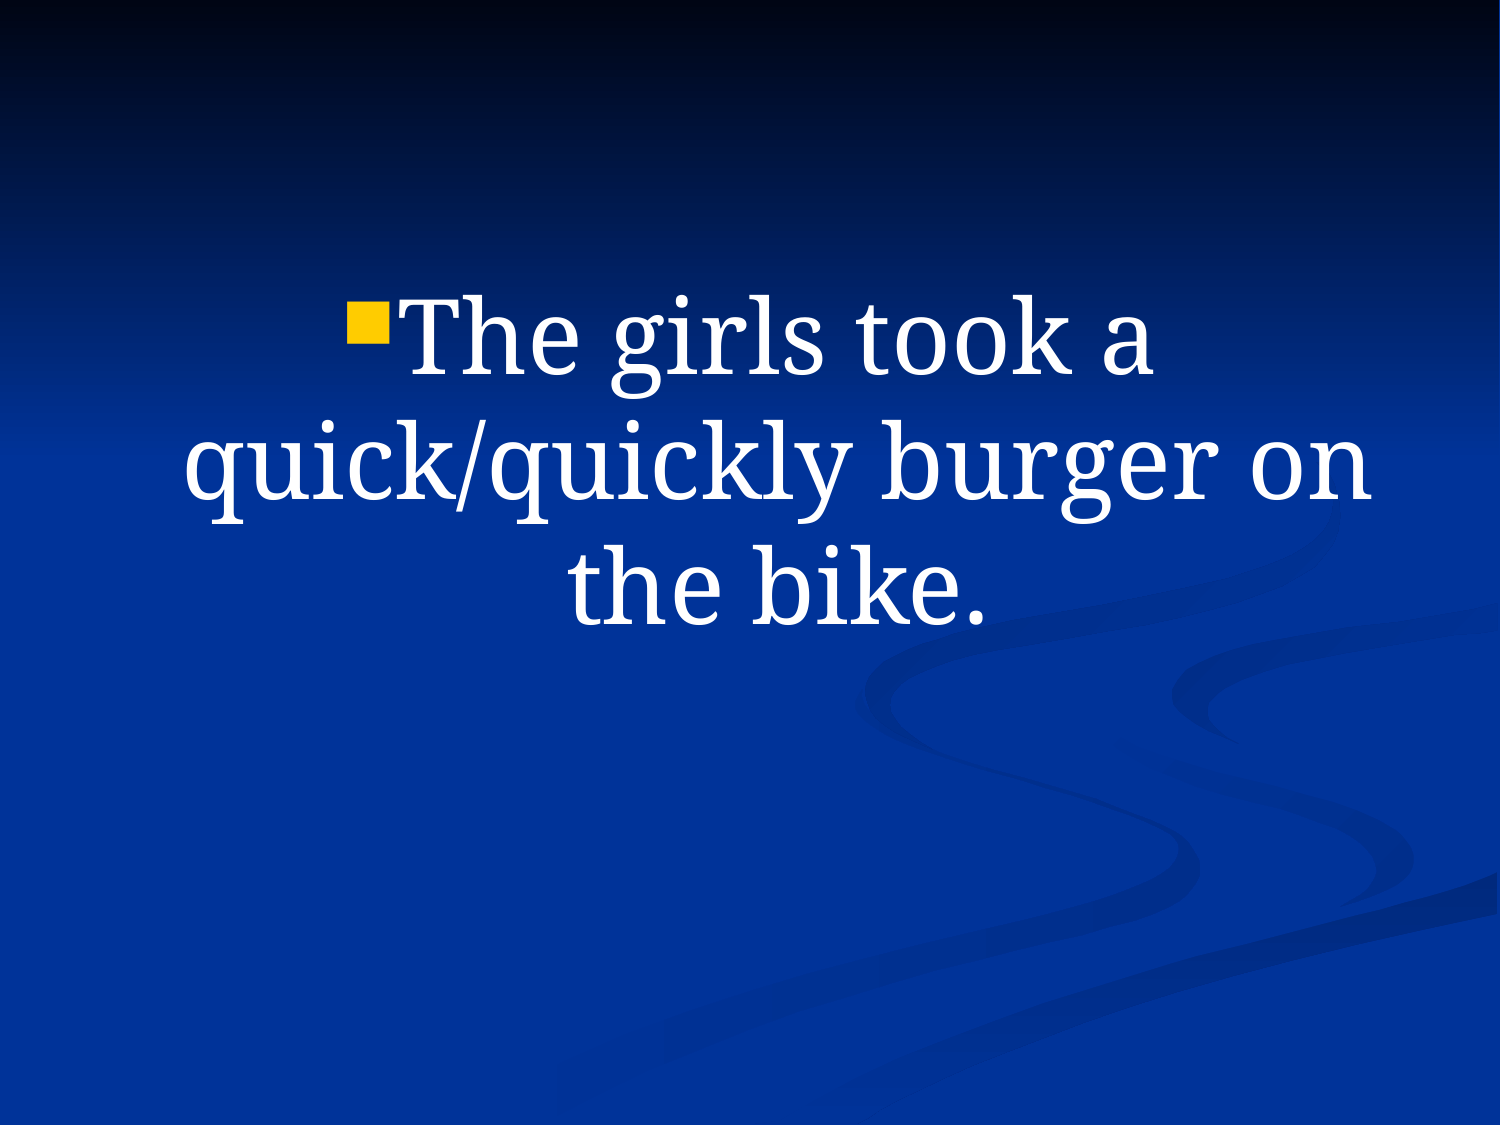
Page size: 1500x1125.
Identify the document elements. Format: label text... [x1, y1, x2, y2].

list The girls took a quick/quickly burger on the bike. [75, 262, 1425, 1005]
